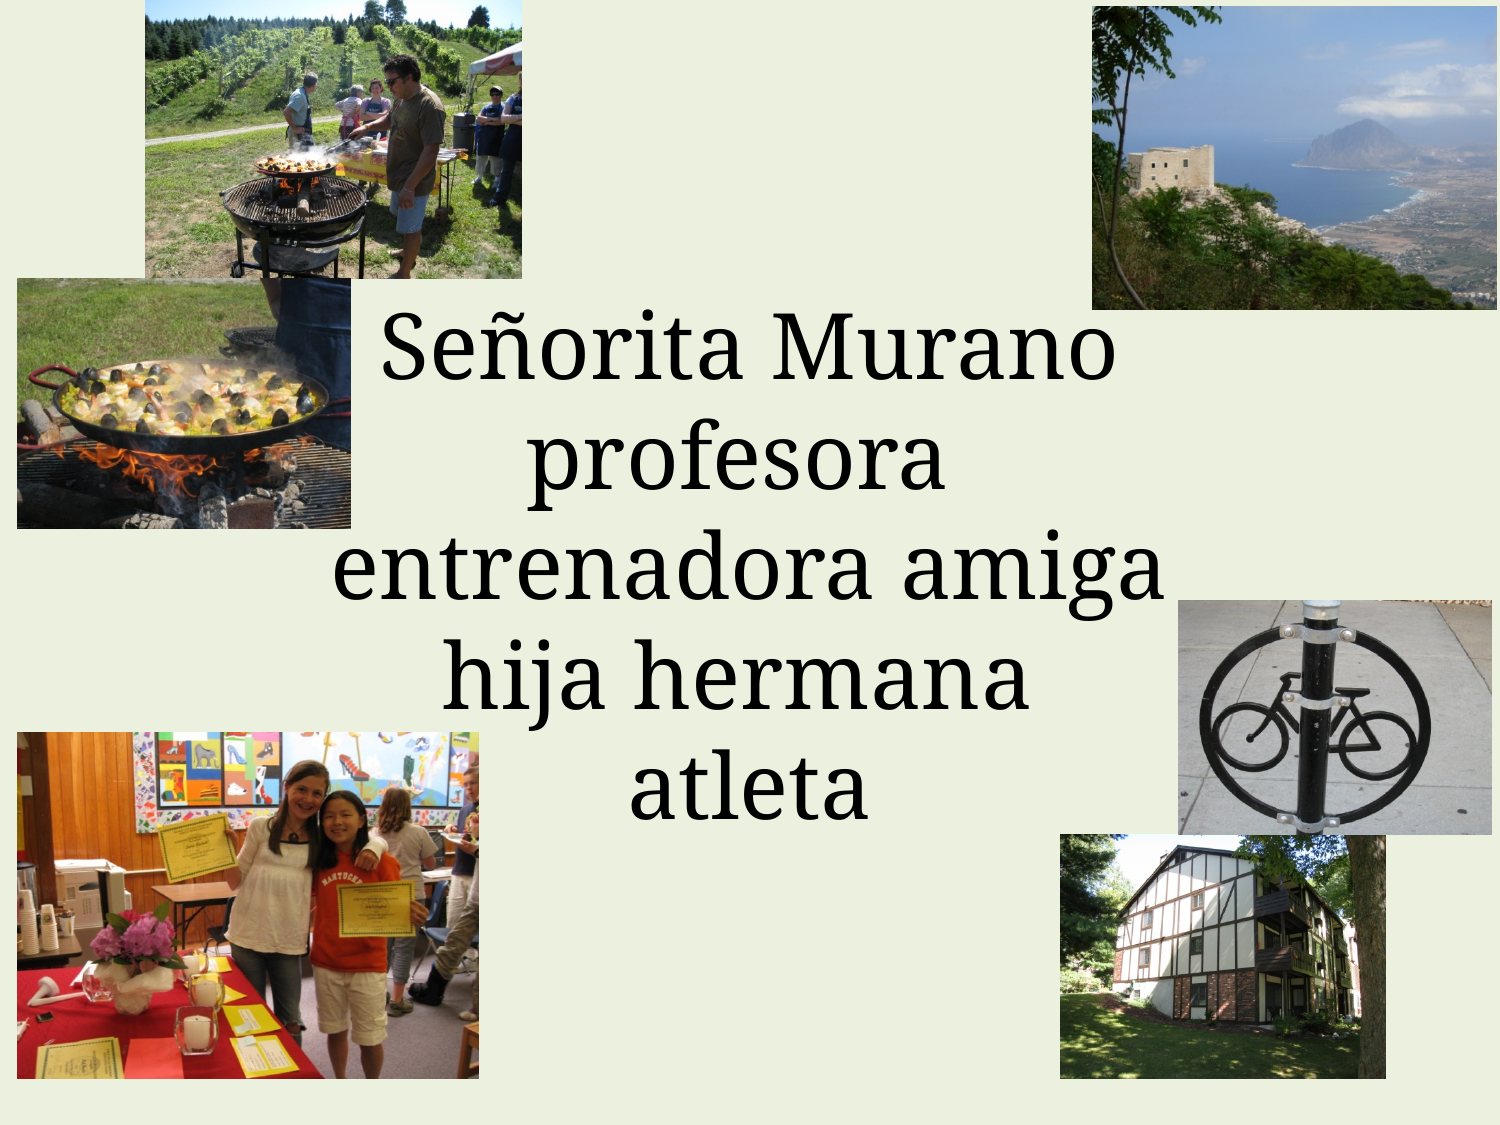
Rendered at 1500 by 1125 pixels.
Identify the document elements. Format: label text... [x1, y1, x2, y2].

picture [1092, 6, 1497, 310]
picture [1060, 599, 1492, 1079]
picture [17, 732, 479, 1079]
picture [17, 0, 522, 530]
title Señorita Murano profesora entrenadora amiga hija hermana atleta [112, 66, 1388, 1059]
